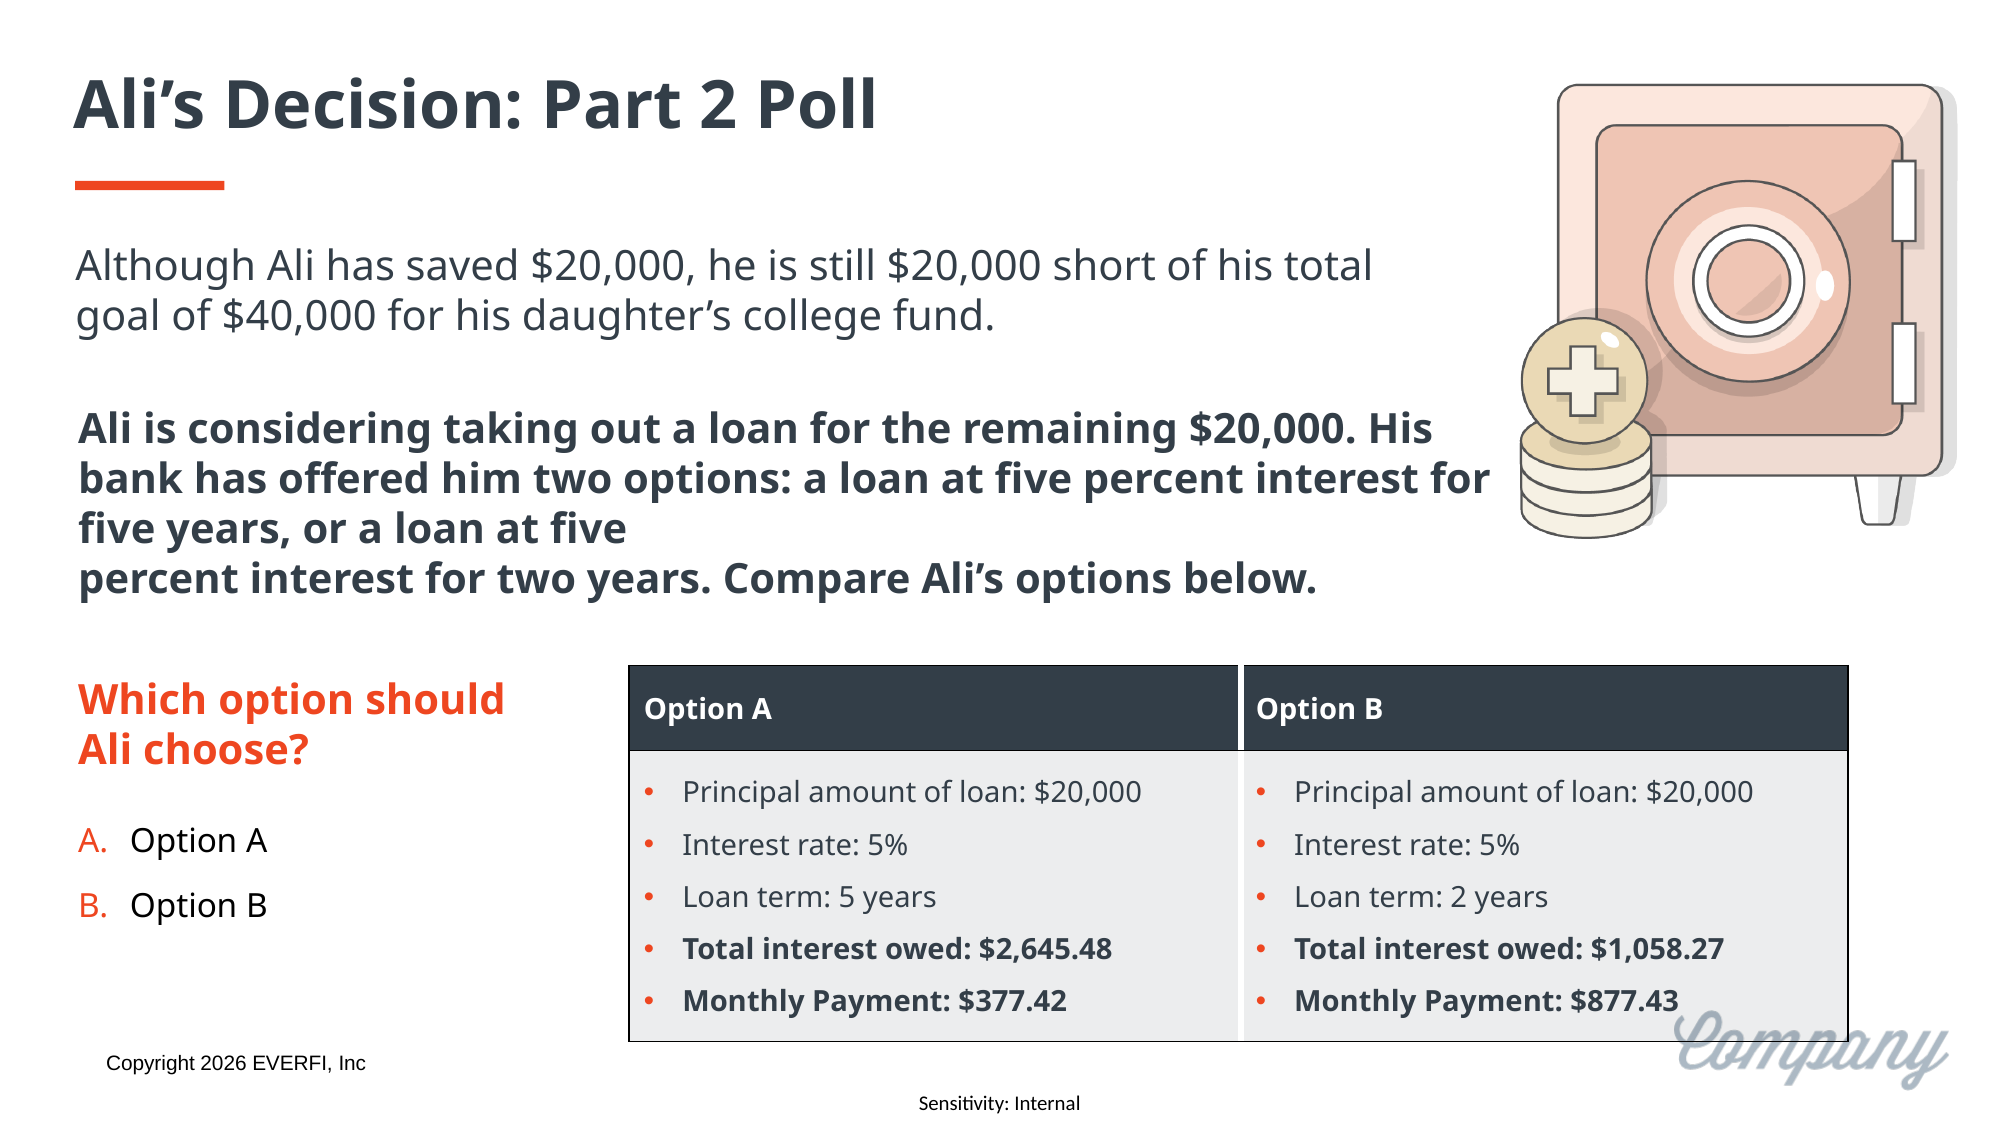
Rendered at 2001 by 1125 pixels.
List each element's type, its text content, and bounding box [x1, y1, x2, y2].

footer Copyright 2026 EVERFI, Inc [91, 1041, 1440, 1125]
table_header Option A [630, 666, 1238, 750]
table_cell Principal amount of loan: $20,000 Interest rate: 5% Loan term: 5 years Total interest owed: $2,645.48 Monthly Payment: $377.42 [630, 751, 1238, 1041]
table_header Option B [1244, 666, 1847, 750]
text_box Although Ali has saved $20,000, he is still $20,000 short of his total goal of $40,000 for his daughter’s college fund. [60, 231, 1399, 387]
table_cell Principal amount of loan: $20,000 Interest rate: 5% Loan term: 2 years Total interest owed: $1,058.27 Monthly Payment: $877.43 [1244, 751, 1847, 1041]
picture [1518, 83, 1958, 539]
picture [1665, 998, 1967, 1096]
text_box Option A Option B [63, 811, 460, 932]
title Ali’s Decision: Part 2 Poll [58, 63, 1950, 267]
text_box Ali is considering taking out a loan for the remaining $20,000. His bank has offered him two options: a loan at five percent interest for five years, or a loan at five percent interest for two years. Compare Ali’s options below. [63, 394, 1527, 610]
text_box Which option should Ali choose? [63, 665, 547, 781]
